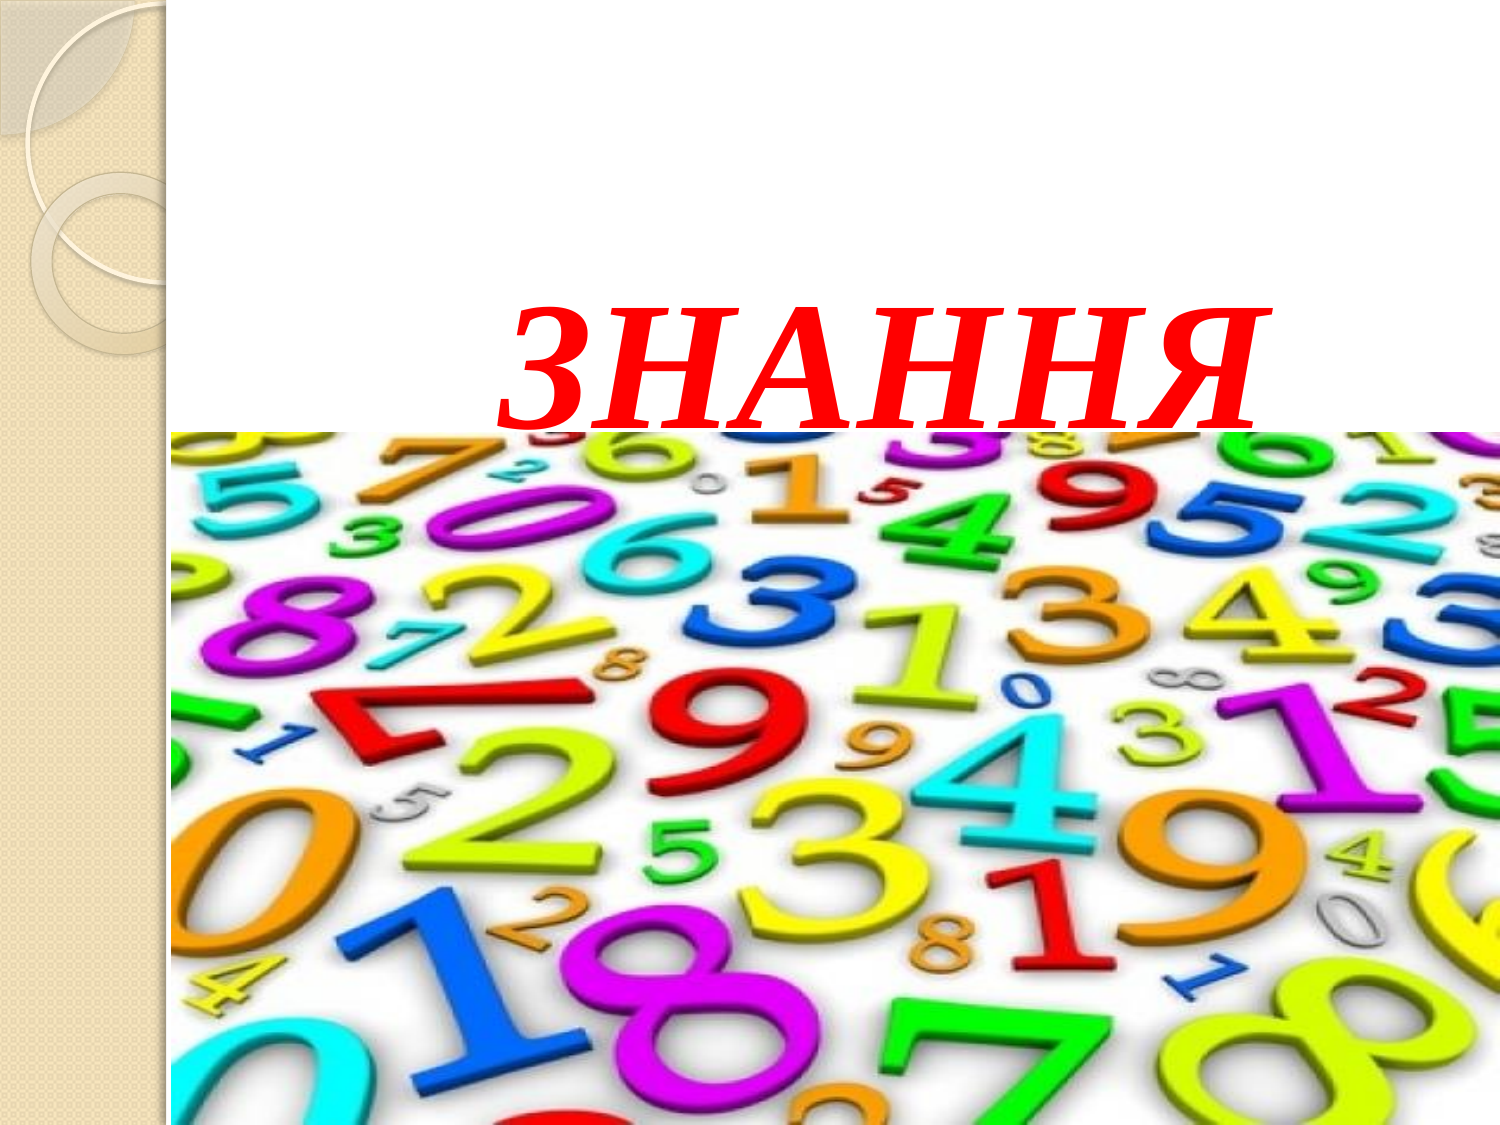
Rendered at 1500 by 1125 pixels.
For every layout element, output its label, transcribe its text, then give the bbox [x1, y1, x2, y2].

list ЗНАННЯ [289, 237, 1466, 429]
picture [170, 432, 1500, 1125]
